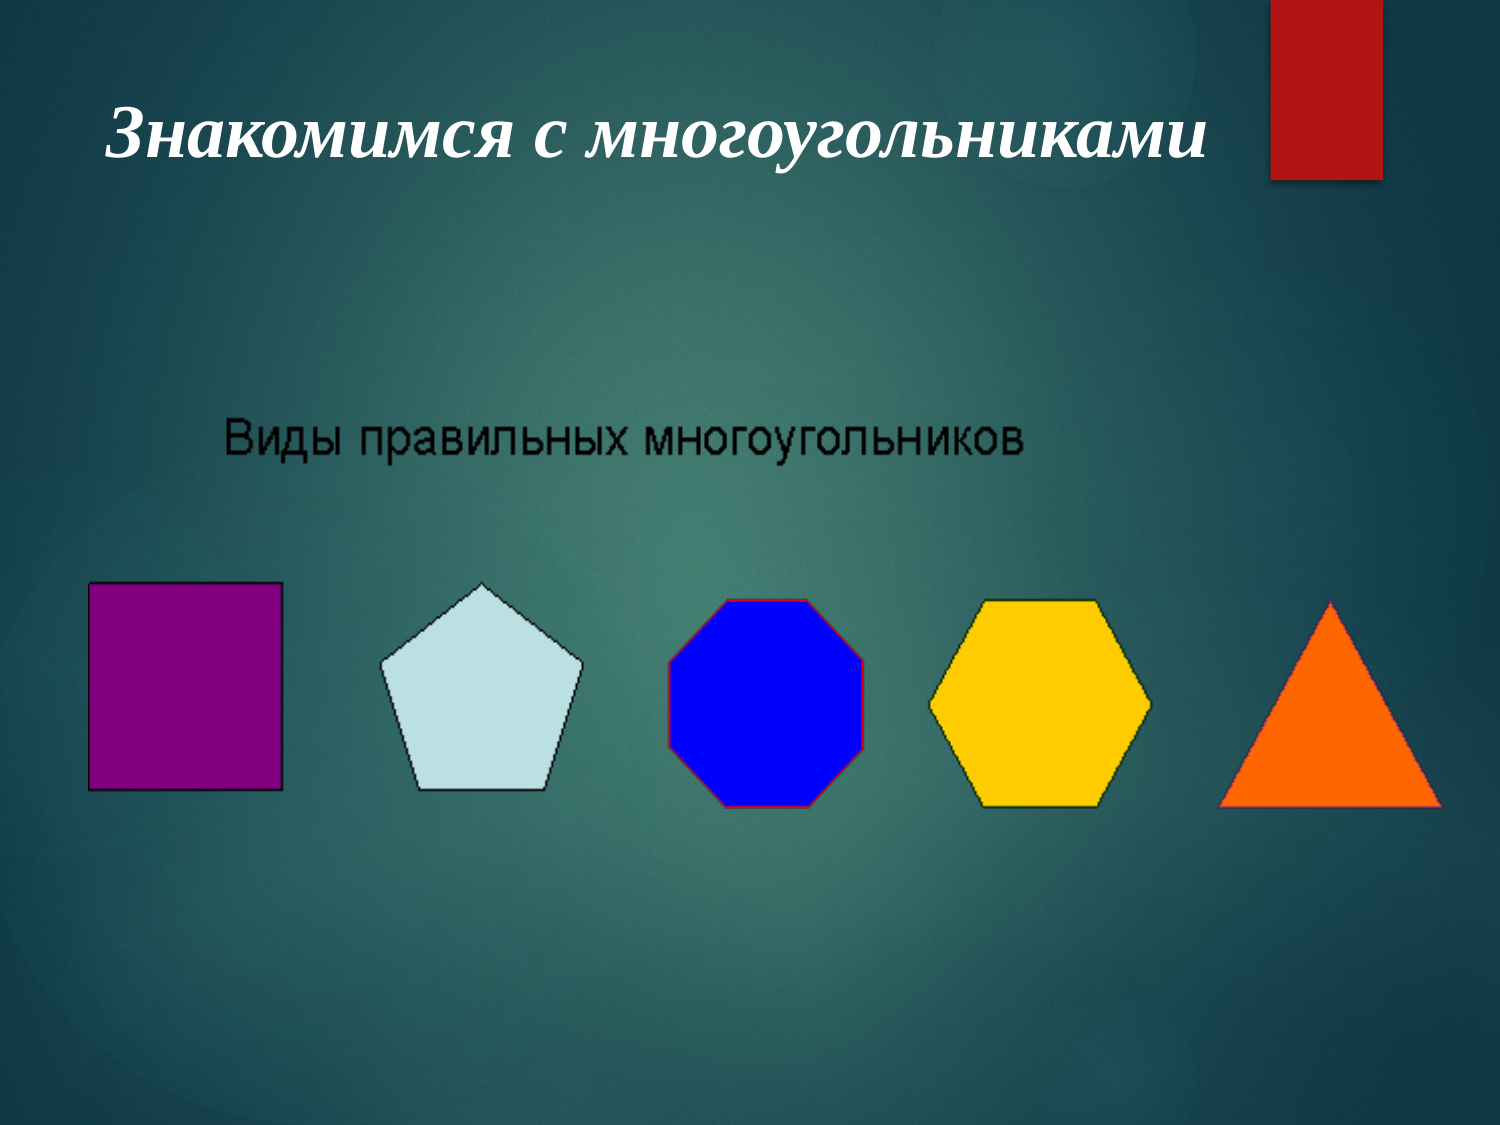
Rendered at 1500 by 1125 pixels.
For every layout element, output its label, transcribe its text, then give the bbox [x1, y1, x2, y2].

picture [88, 394, 1448, 811]
title Знакомимся с многоугольниками [79, 74, 1237, 304]
